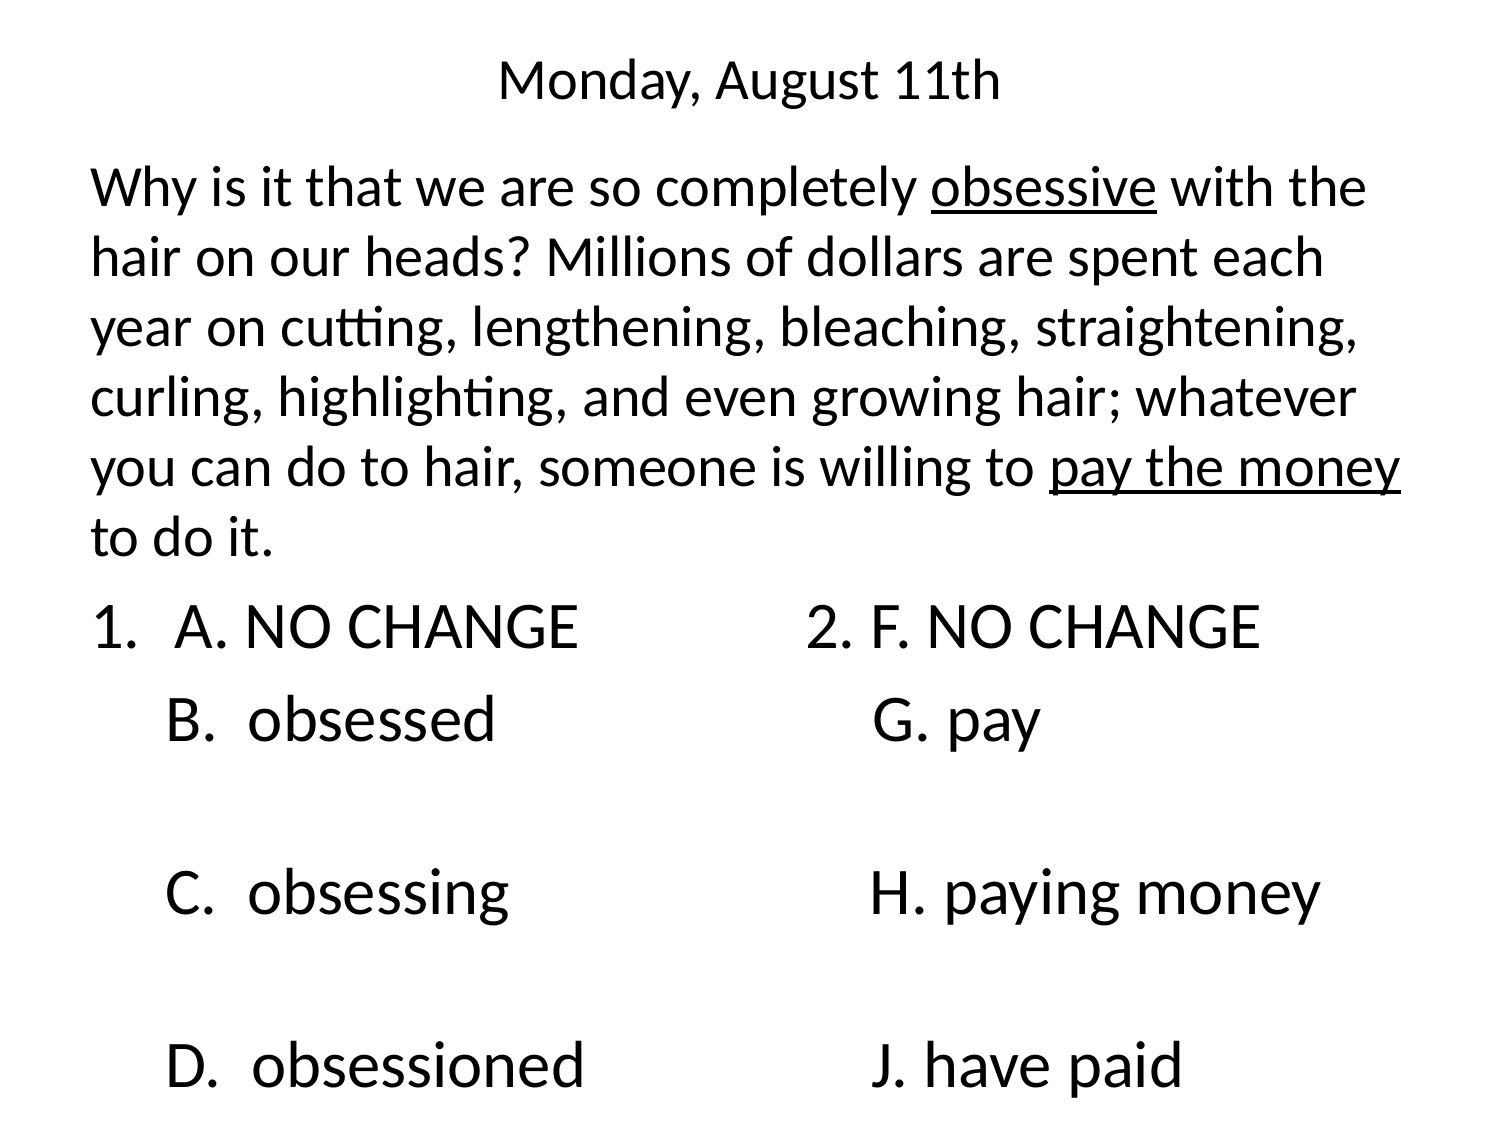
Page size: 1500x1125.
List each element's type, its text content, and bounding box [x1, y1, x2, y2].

list Why is it that we are so completely obsessive with the hair on our heads? Millions of dollars are spent each year on cutting, lengthening, bleaching, straightening, curling, highlighting, and even growing hair; whatever you can do to hair, someone is willing to pay the money to do it. A. NO CHANGE 2. F. NO CHANGE B. obsessed G. pay C. obsessing H. paying money D. obsessioned J. have paid [75, 140, 1425, 1005]
title Monday, August 11th [75, 45, 1425, 107]
